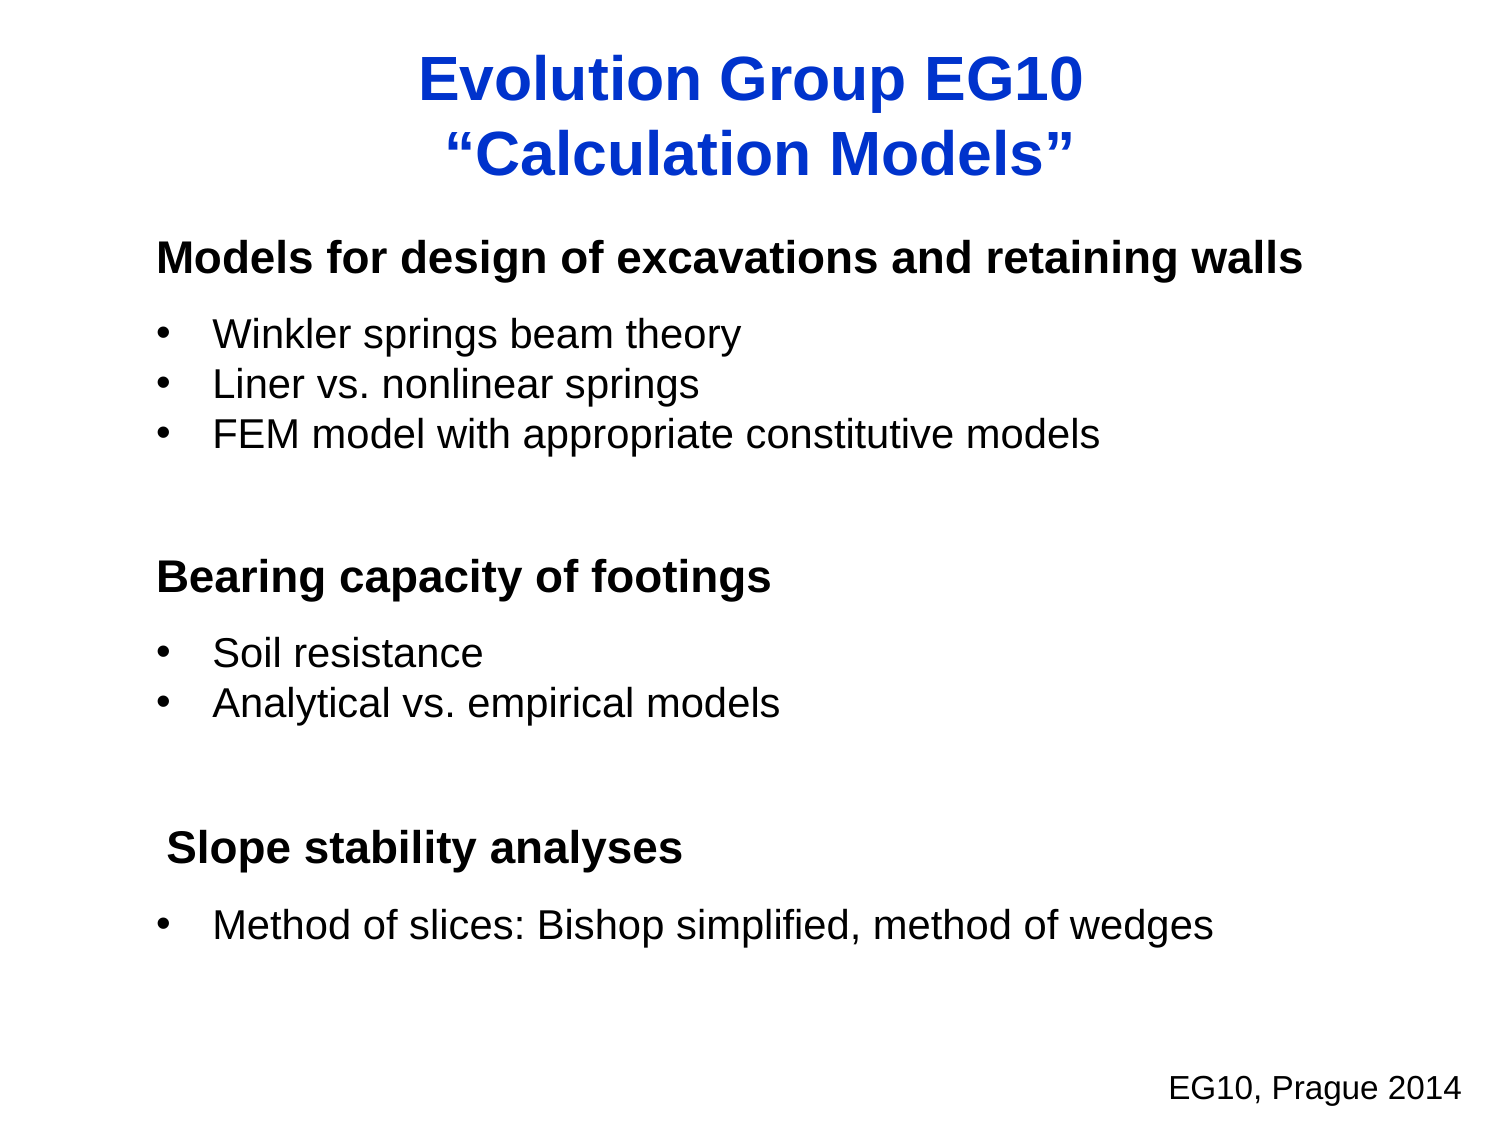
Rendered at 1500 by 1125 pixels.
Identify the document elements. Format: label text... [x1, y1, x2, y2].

text_box Evolution Group EG10 “Calculation Models” [171, 30, 1332, 196]
text_box Slope stability analyses Method of slices: Bishop simplified, method of wedges [141, 810, 1276, 956]
text_box Bearing capacity of footings Soil resistance Analytical vs. empirical models [141, 538, 807, 734]
text_box EG10, Prague 2014 [1153, 1058, 1478, 1114]
text_box Models for design of excavations and retaining walls Winkler springs beam theory Liner vs. nonlinear springs FEM model with appropriate constitutive models [141, 219, 1353, 465]
